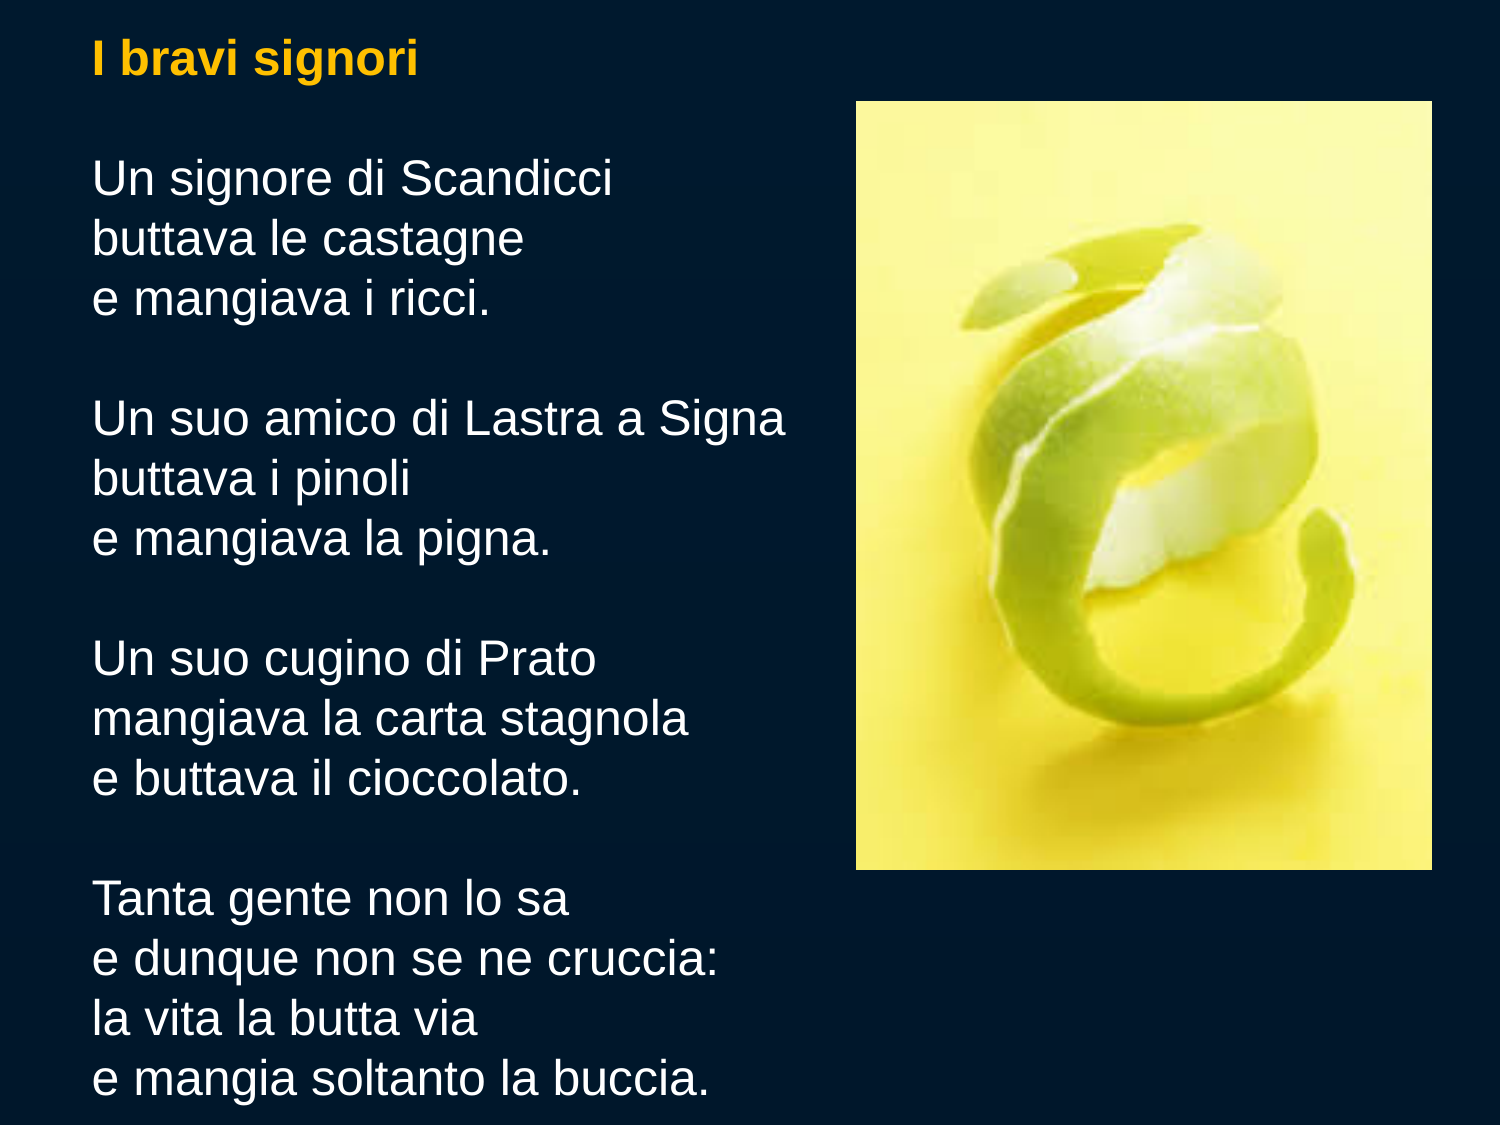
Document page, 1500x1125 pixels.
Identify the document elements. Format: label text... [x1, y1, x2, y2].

picture [855, 101, 1432, 871]
text_box I bravi signori Un signore di Scandicci buttava le castagne e mangiava i ricci. Un suo amico di Lastra a Signa buttava i pinoli e mangiava la pigna. Un suo cugino di Prato mangiava la carta stagnola e buttava il cioccolato. Tanta gente non lo sa e dunque non se ne cruccia: la vita la butta via e mangia soltanto la buccia. [76, 17, 1500, 1113]
